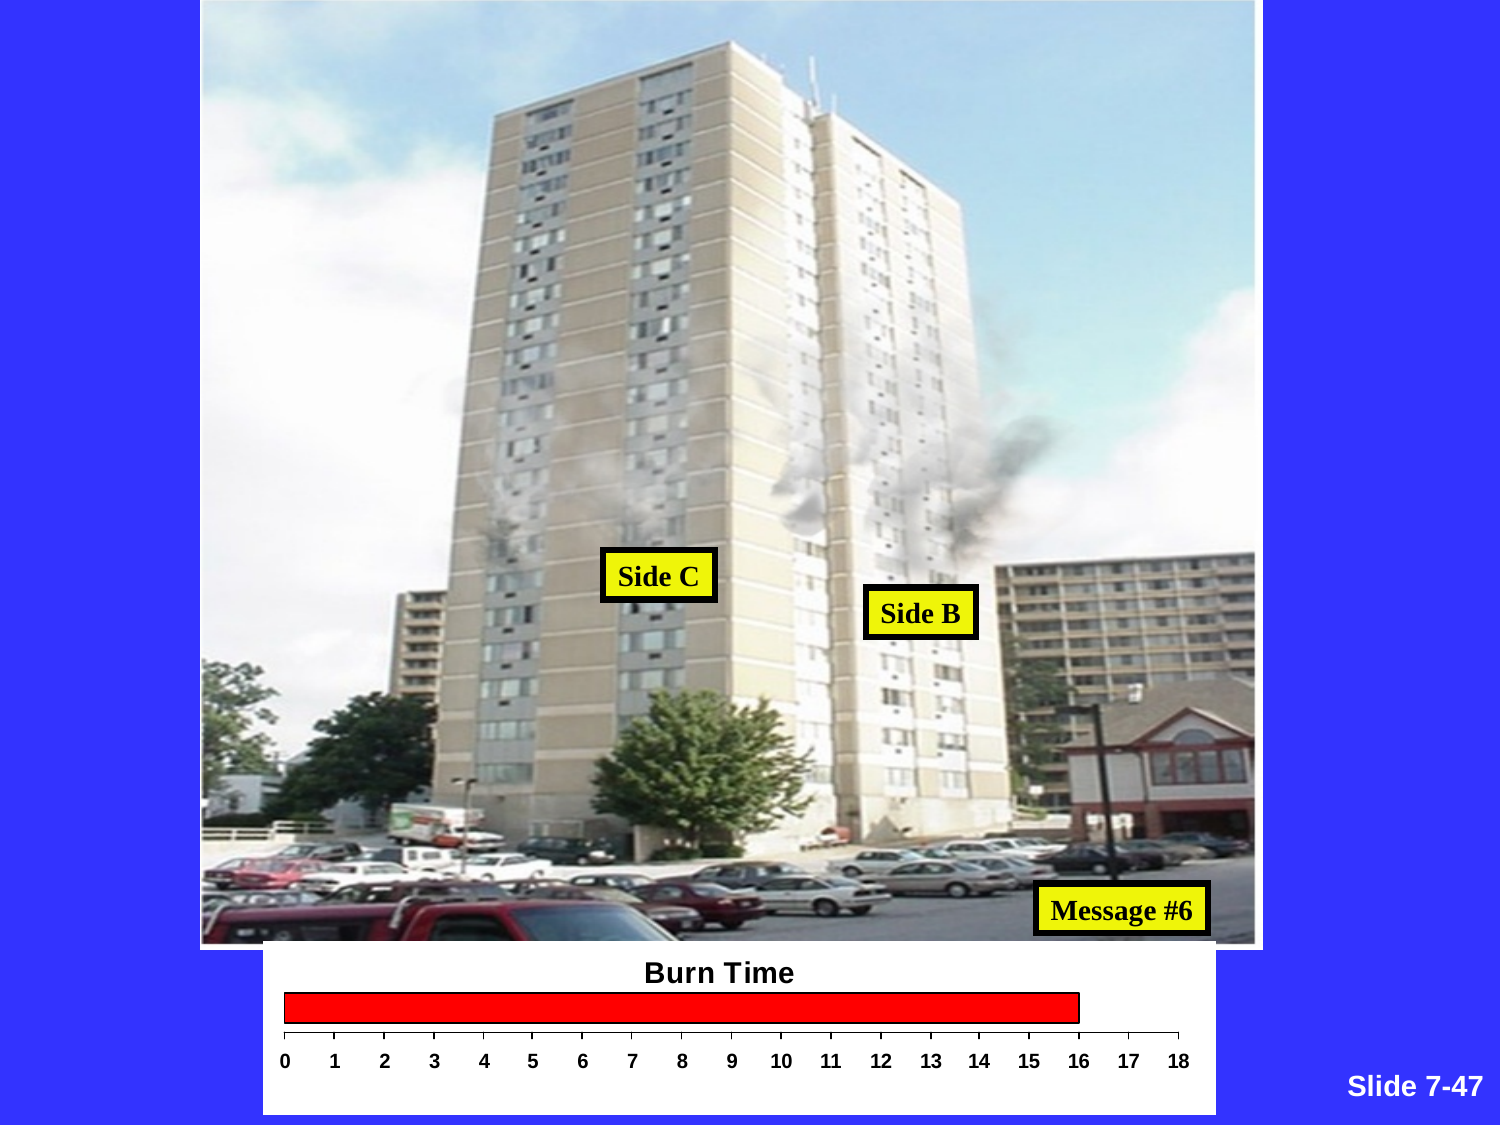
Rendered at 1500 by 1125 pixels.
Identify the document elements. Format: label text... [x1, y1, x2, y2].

slide_number Slide 7-189 [1148, 1059, 1500, 1125]
picture [199, 0, 1263, 951]
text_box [262, 940, 1217, 1115]
